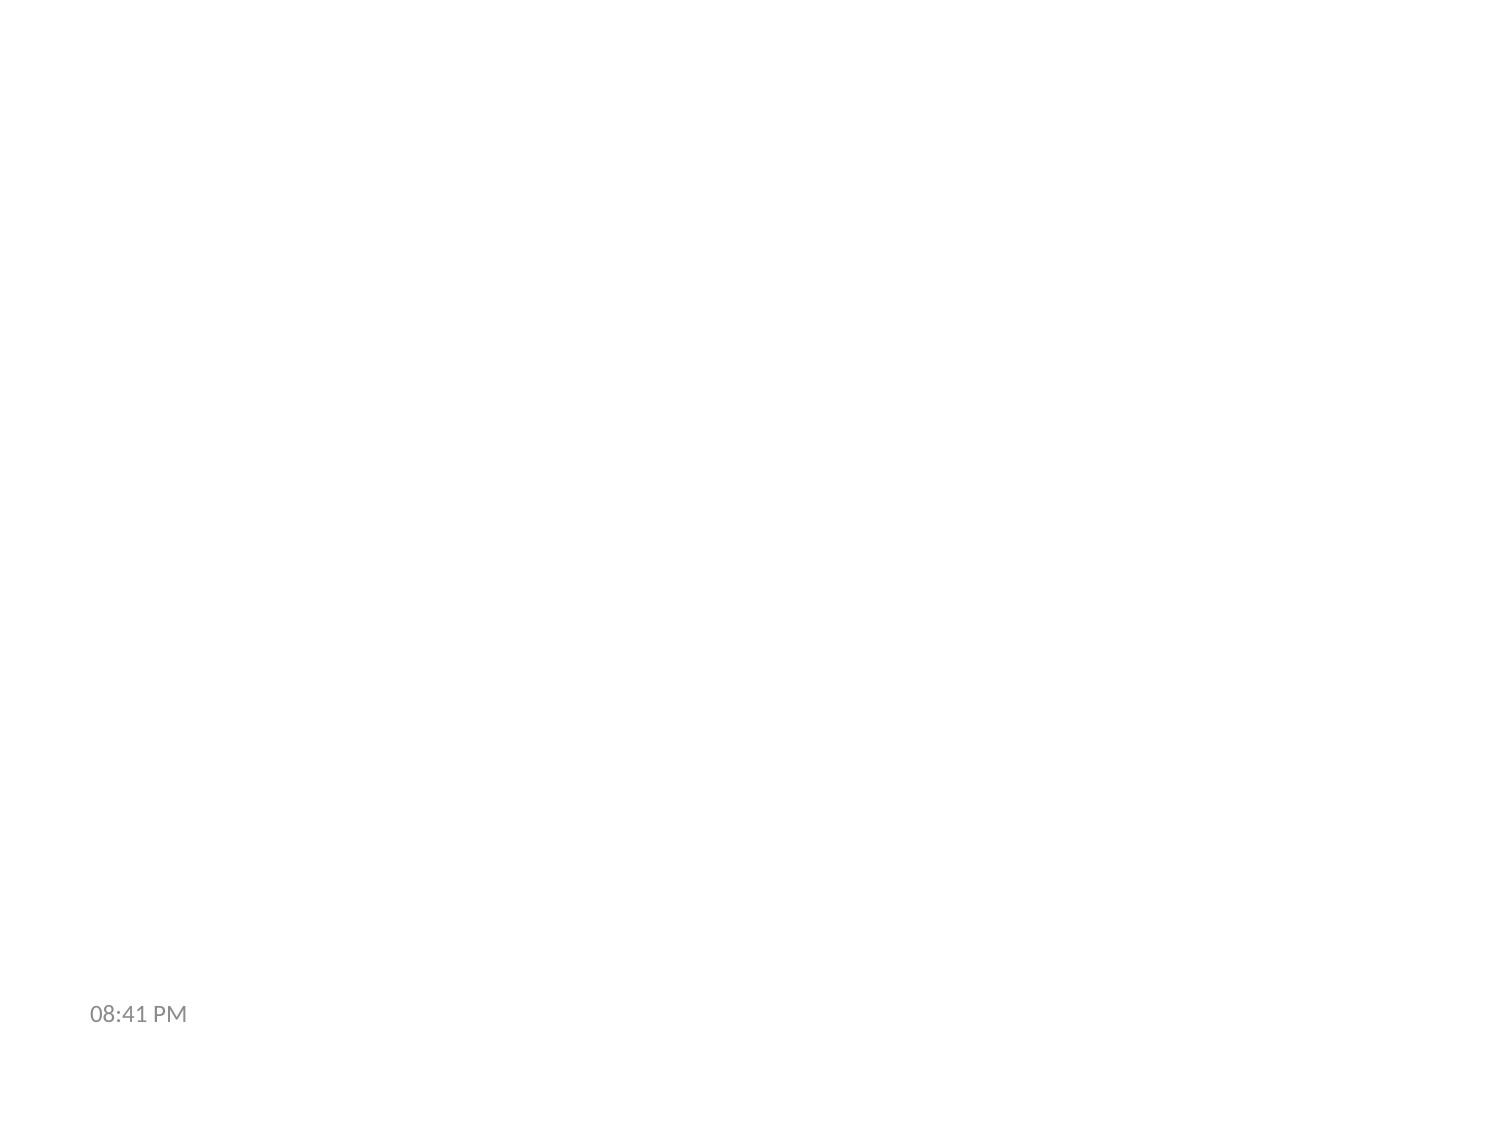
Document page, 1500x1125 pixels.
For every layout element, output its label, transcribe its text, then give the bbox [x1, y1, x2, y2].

text_box 3:35 PM [75, 982, 425, 1043]
